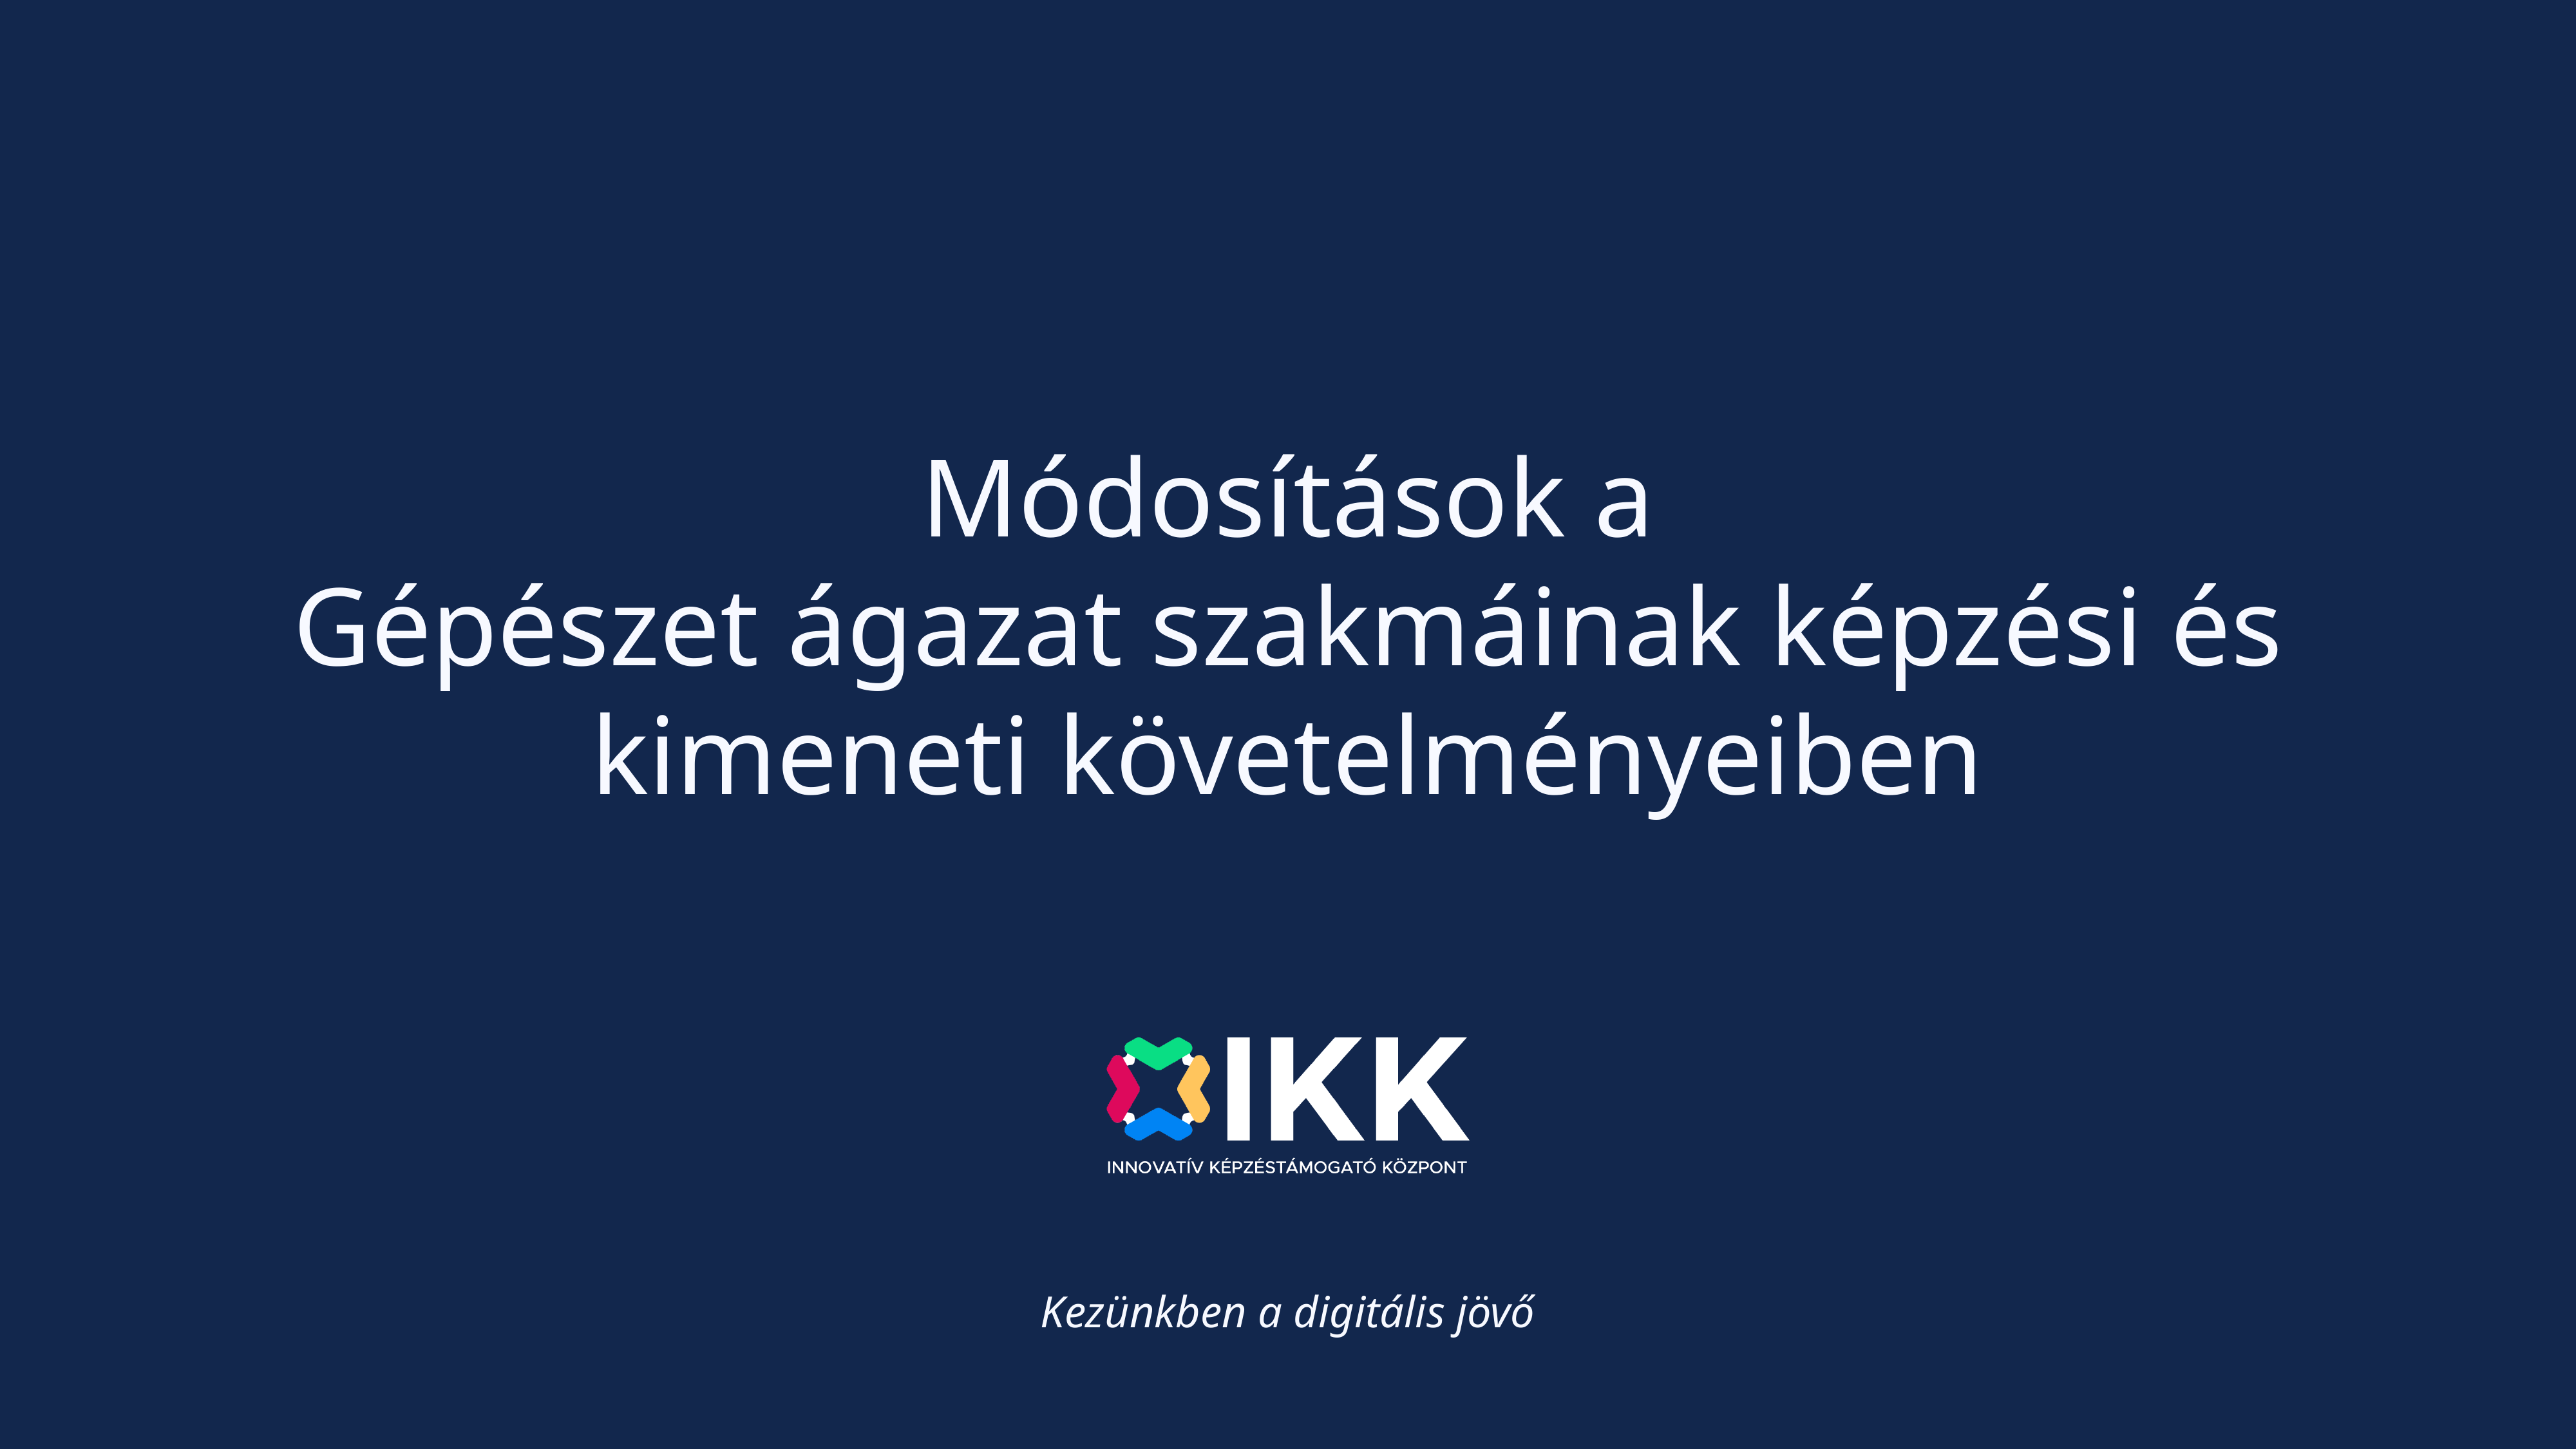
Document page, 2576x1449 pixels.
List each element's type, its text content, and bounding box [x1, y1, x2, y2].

text_box Kezünkben a digitális jövő [998, 1258, 1578, 1316]
picture [1106, 1037, 1470, 1173]
list Módosítások a Gépészet ágazat szakmáinak képzési és kimeneti követelményeiben [240, 430, 2336, 560]
